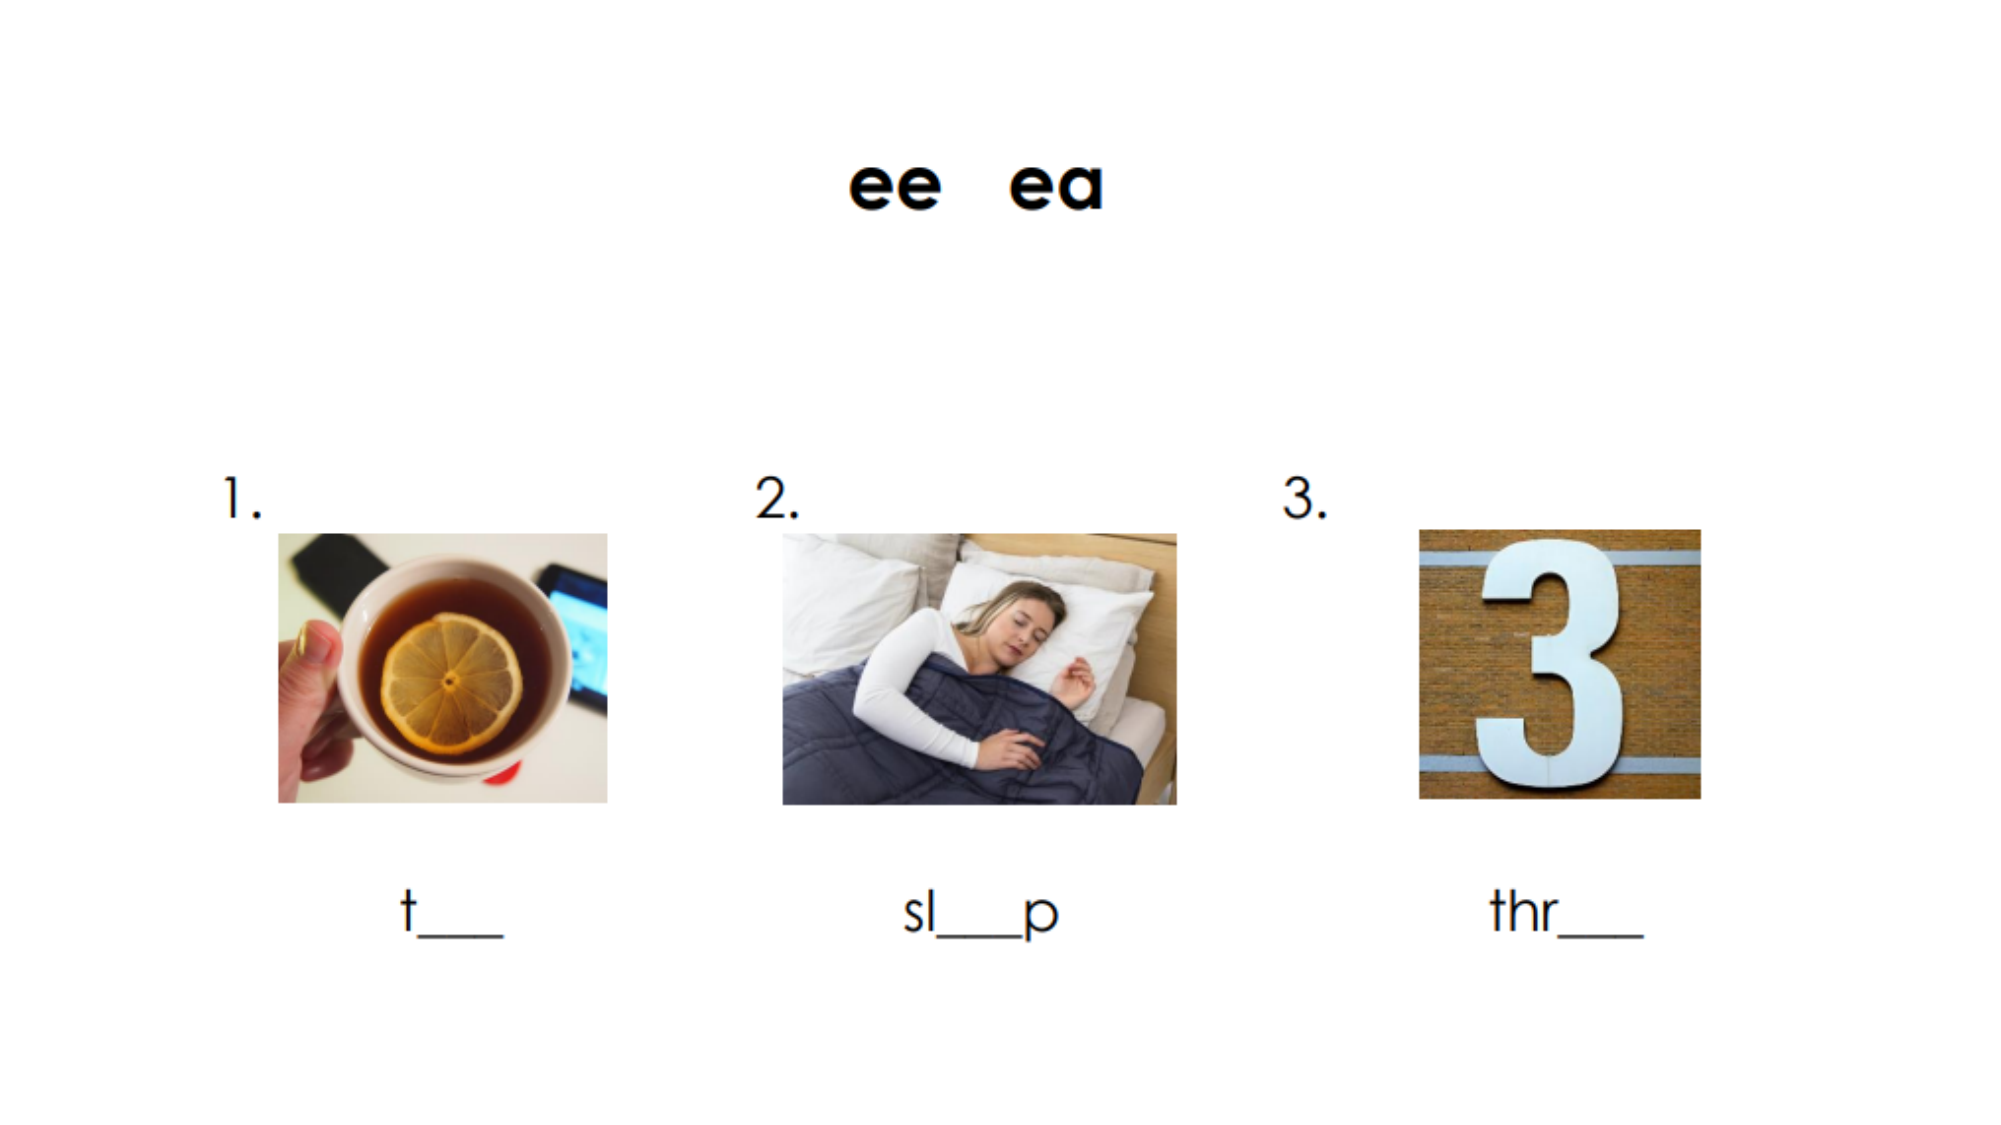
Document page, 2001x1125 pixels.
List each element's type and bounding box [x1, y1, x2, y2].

picture [133, 105, 1867, 1020]
